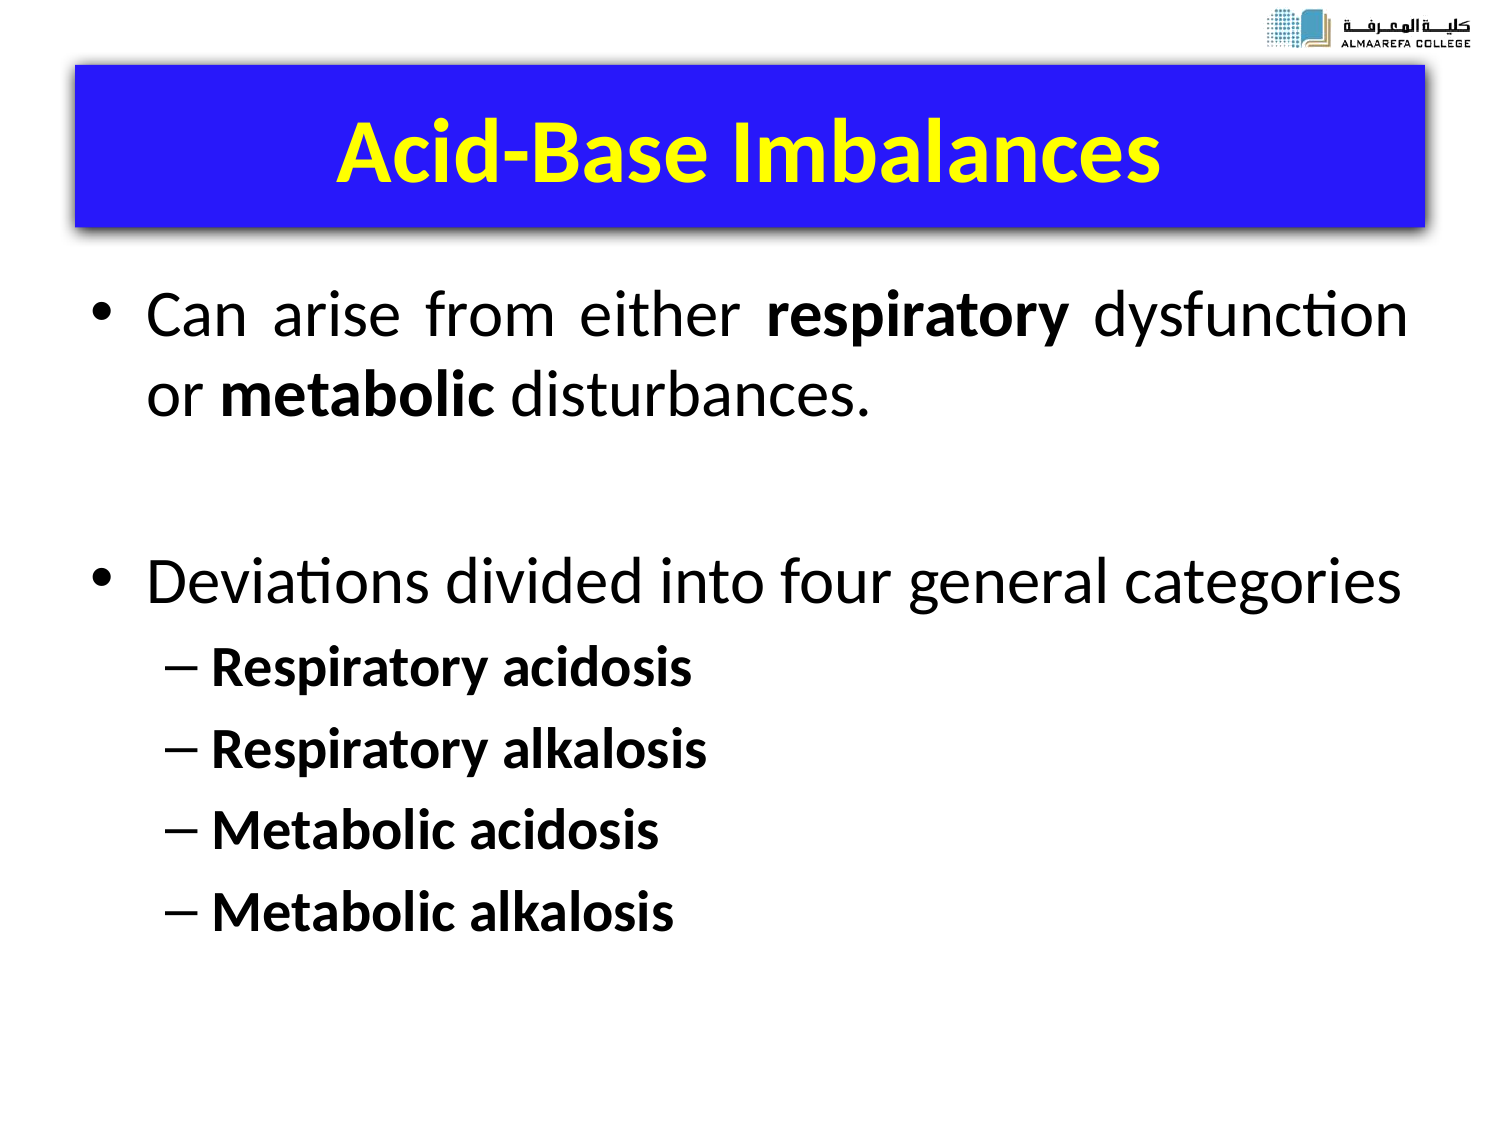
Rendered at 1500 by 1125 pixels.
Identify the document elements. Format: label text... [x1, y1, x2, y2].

list Can arise from either respiratory dysfunction or metabolic disturbances. Deviations divided into four general categories Respiratory acidosis Respiratory alkalosis Metabolic acidosis Metabolic alkalosis [75, 262, 1425, 1005]
picture [1262, 0, 1475, 65]
title Acid-Base Imbalances [75, 64, 1425, 228]
